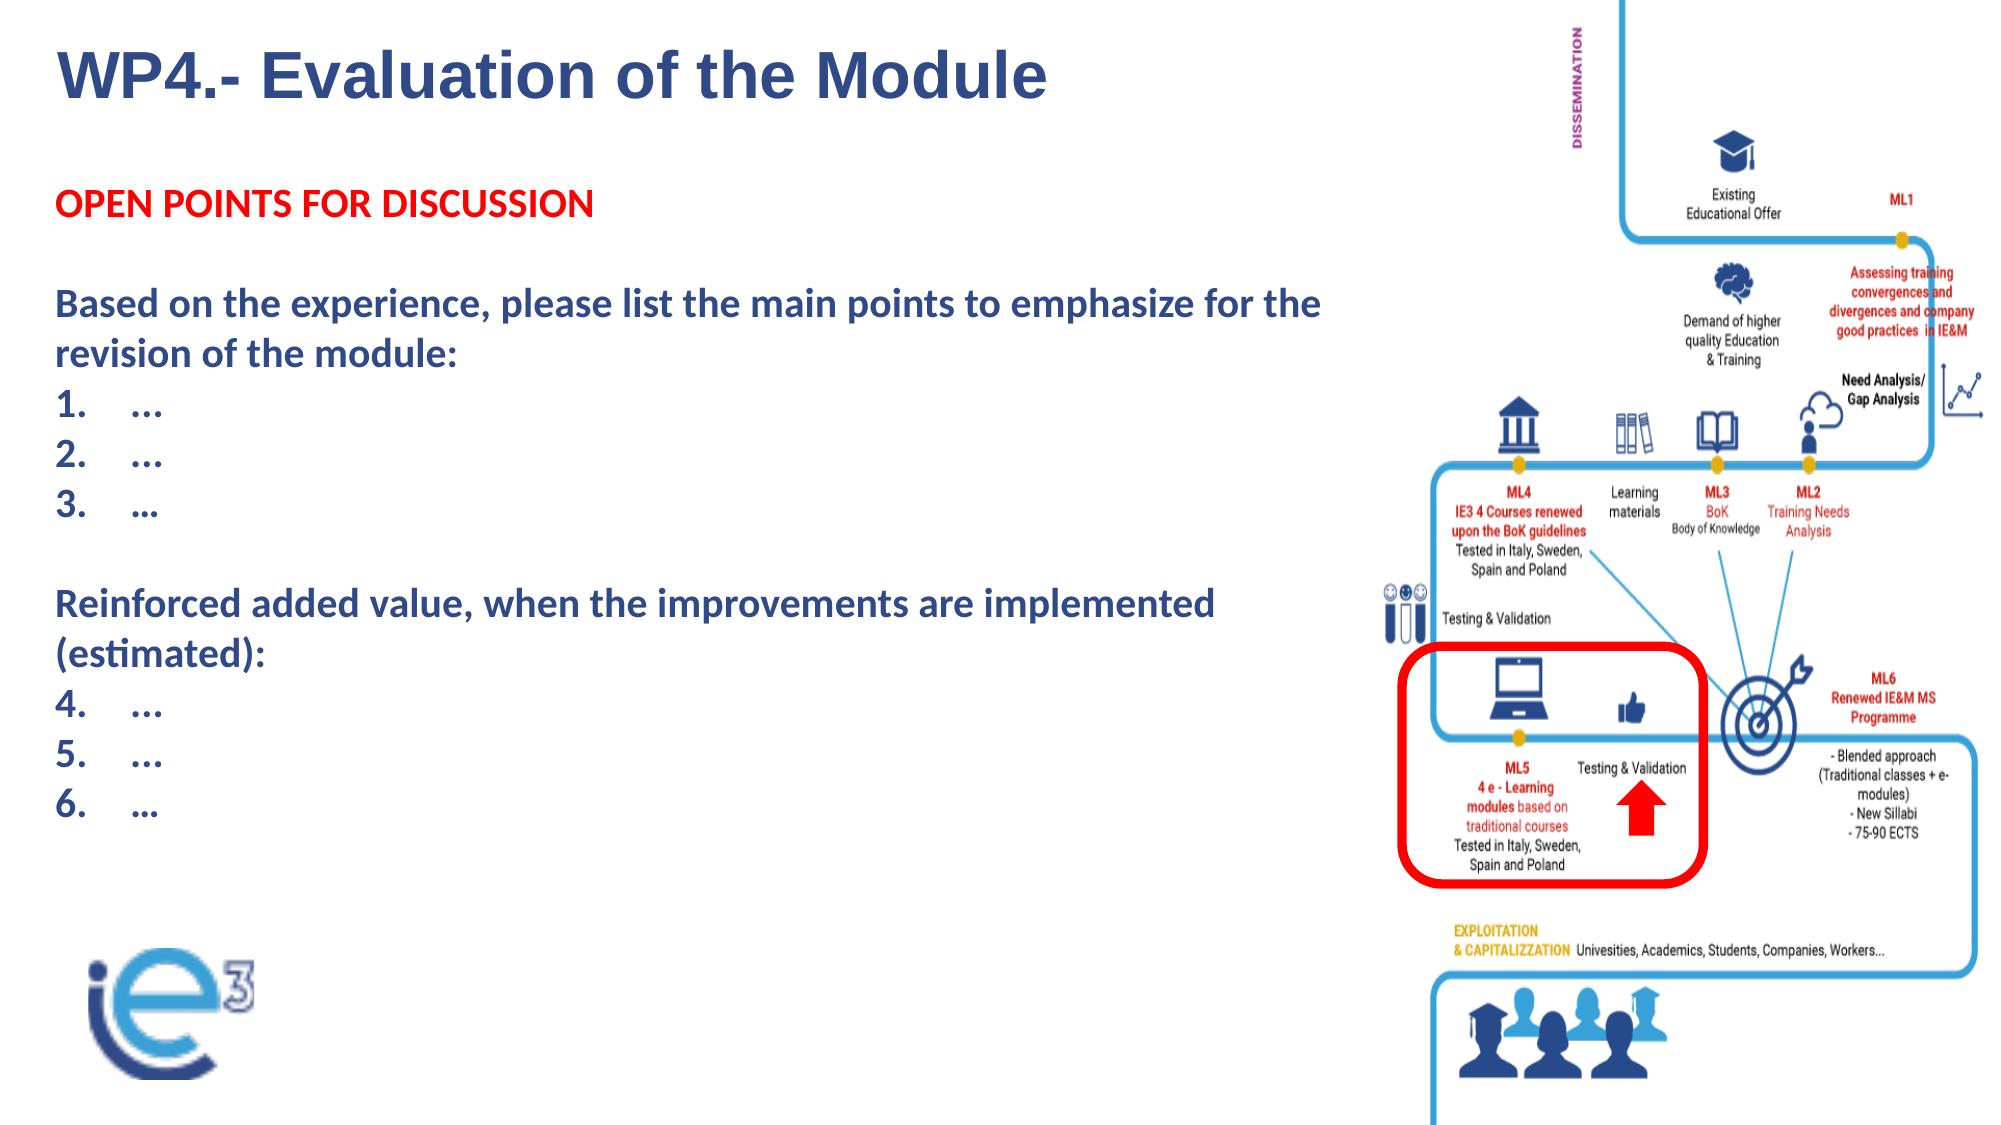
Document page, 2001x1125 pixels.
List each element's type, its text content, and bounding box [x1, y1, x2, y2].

picture [88, 948, 255, 1080]
list WP4.- Evaluation of the Module [23, 34, 1377, 214]
picture [1377, 0, 2000, 1125]
text_box OPEN POINTS FOR DISCUSSION Based on the experience, please list the main points to emphasize for the revision of the module: ... ... … Reinforced added value, when the improvements are implemented (estimated): ... ... … [40, 168, 1377, 834]
